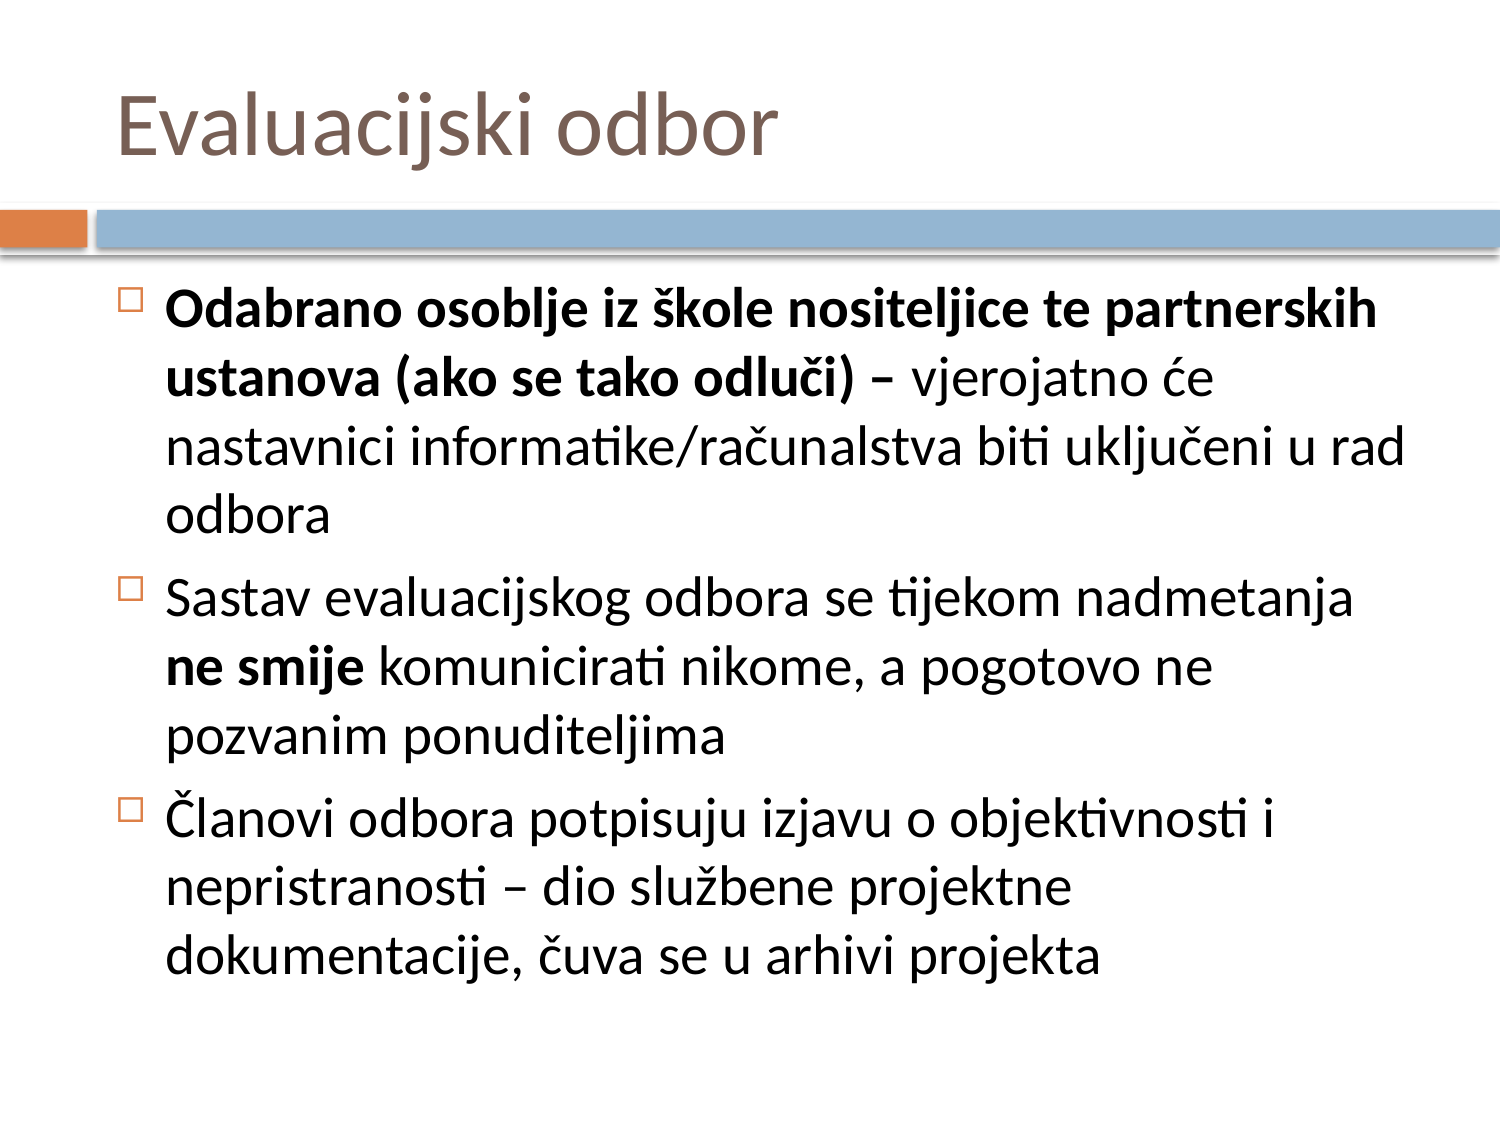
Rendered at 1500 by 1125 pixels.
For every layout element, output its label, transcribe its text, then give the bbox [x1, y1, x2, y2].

list Odabrano osoblje iz škole nositeljice te partnerskih ustanova (ako se tako odluči) – vjerojatno će nastavnici informatike/računalstva biti uključeni u rad odbora Sastav evaluacijskog odbora se tijekom nadmetanja ne smije komunicirati nikome, a pogotovo ne pozvanim ponuditeljima Članovi odbora potpisuju izjavu o objektivnosti i nepristranosti – dio službene projektne dokumentacije, čuva se u arhivi projekta [100, 262, 1439, 1001]
title Evaluacijski odbor [100, 37, 1439, 201]
